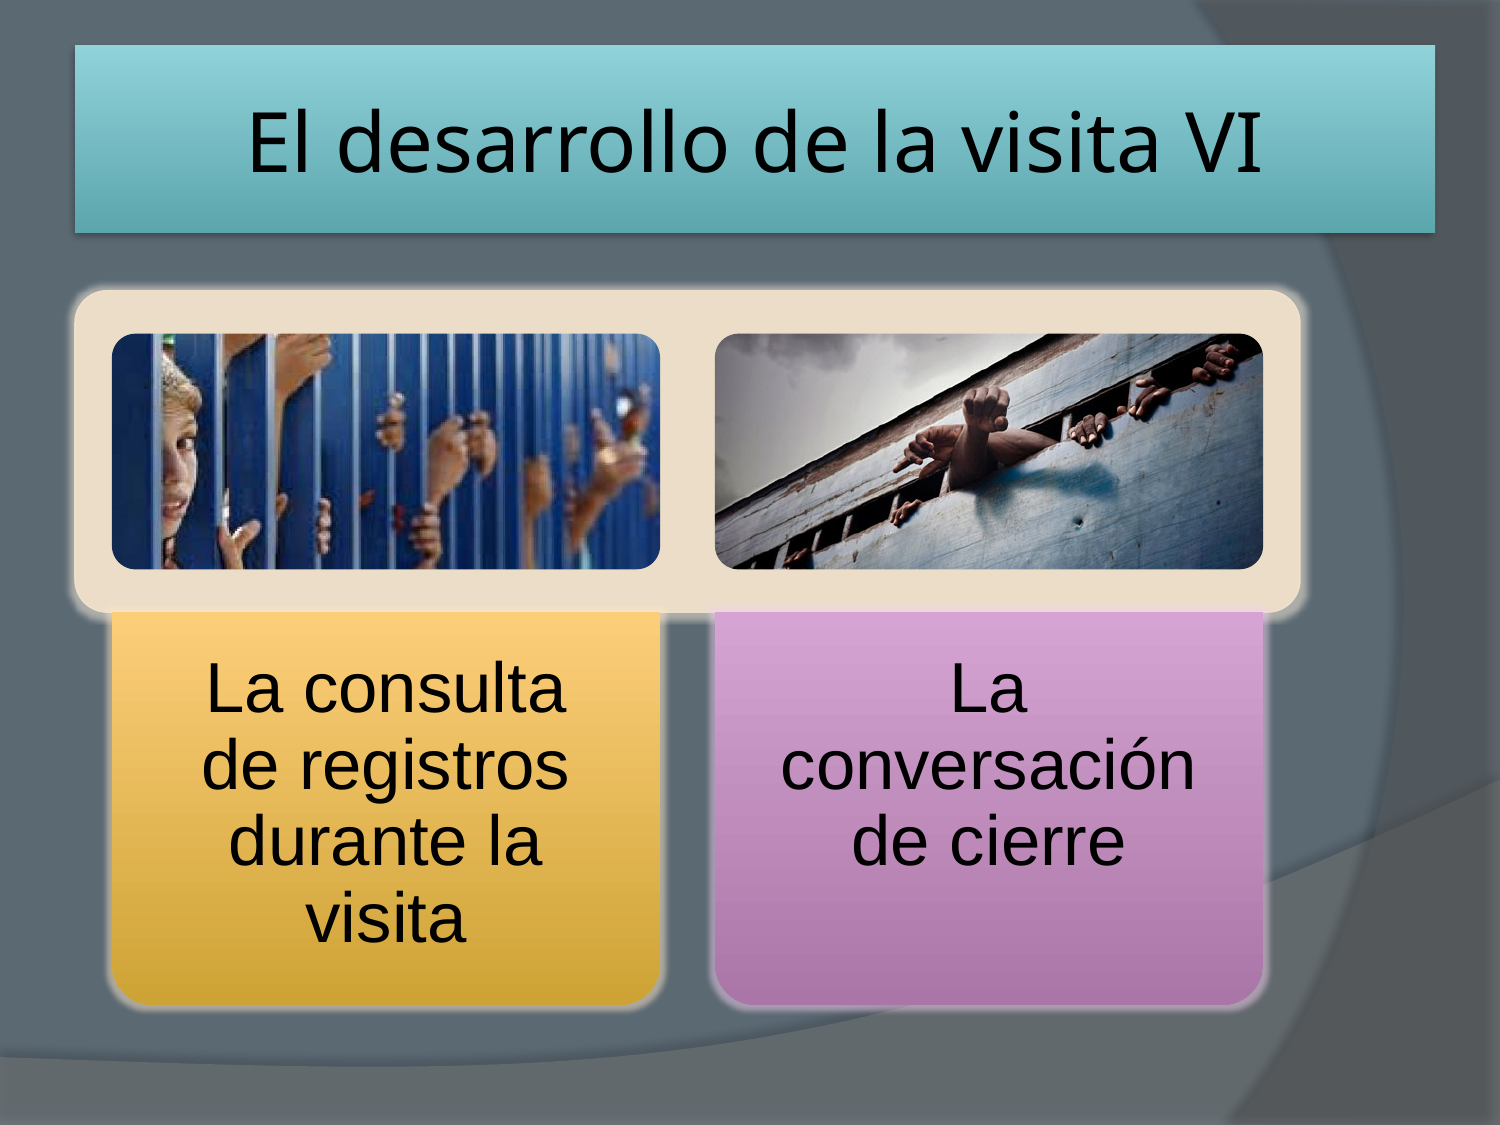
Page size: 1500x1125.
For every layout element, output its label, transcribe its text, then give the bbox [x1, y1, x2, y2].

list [74, 290, 1301, 1006]
title El desarrollo de la visita VI [74, 44, 1436, 233]
